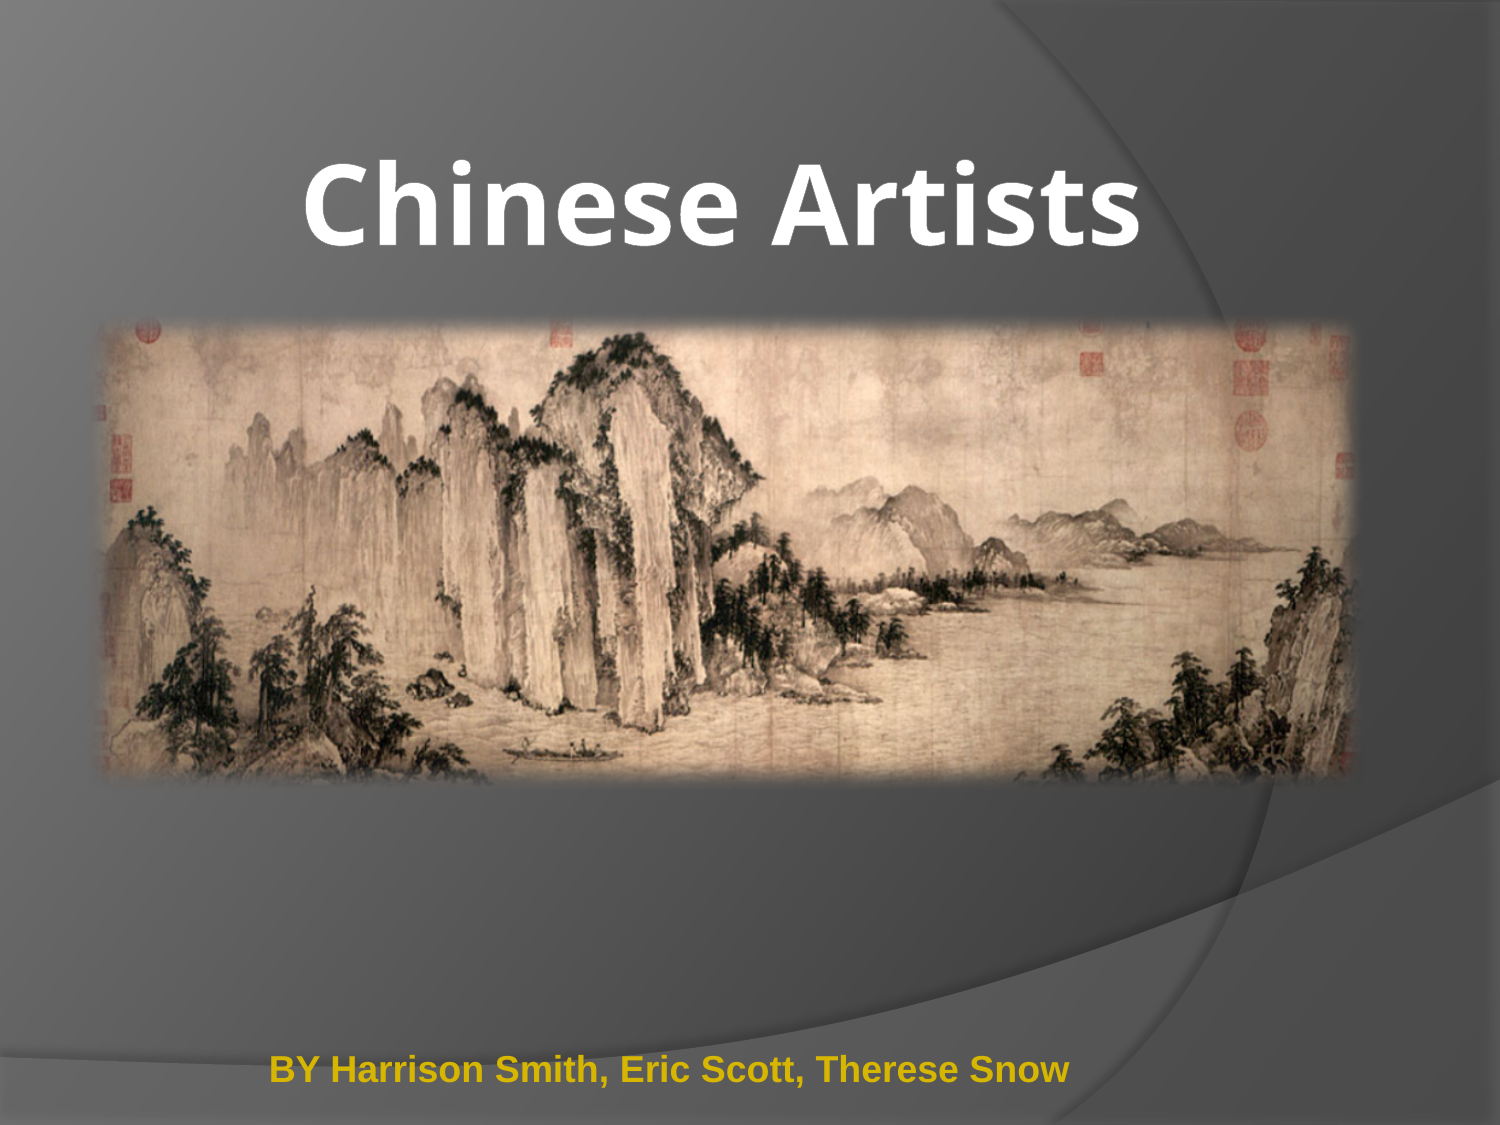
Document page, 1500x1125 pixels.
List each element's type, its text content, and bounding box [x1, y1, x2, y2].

picture [87, 312, 1365, 790]
text_box BY Harrison Smith, Eric Scott, Therese Snow [253, 1037, 1086, 1098]
text_box Chinese Artists [284, 124, 1159, 275]
